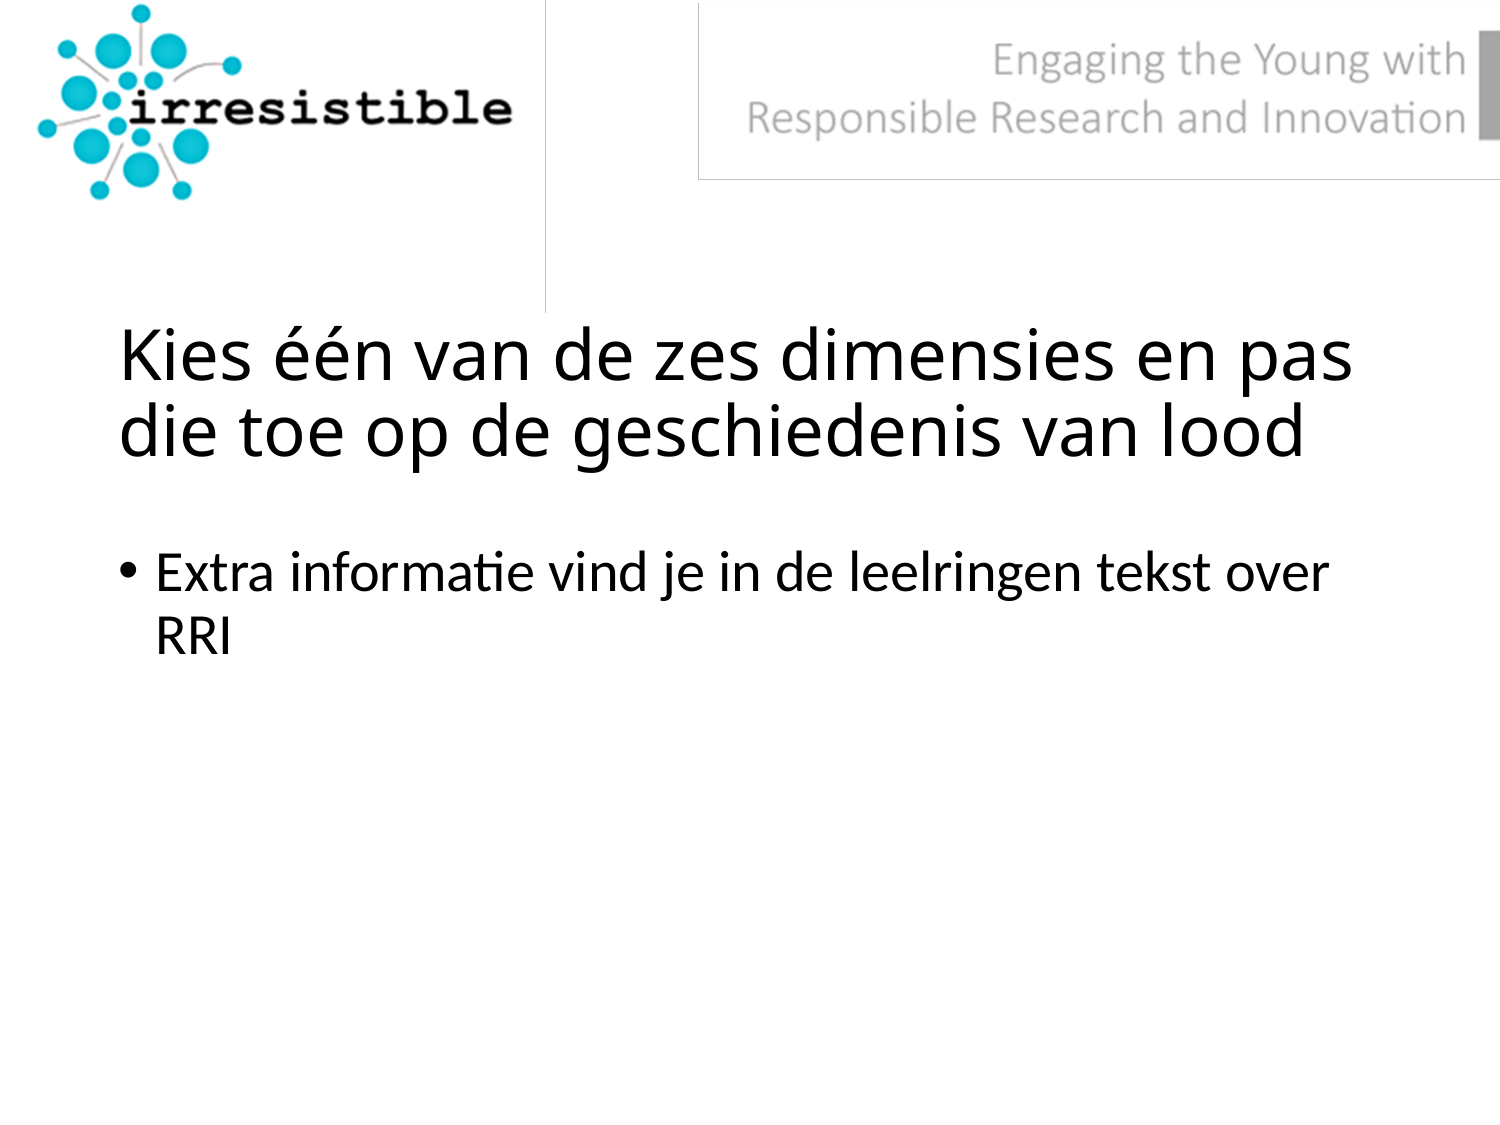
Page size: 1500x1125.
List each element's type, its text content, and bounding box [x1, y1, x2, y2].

picture [32, 0, 1500, 313]
list Extra informatie vind je in de leelringen tekst over RRI [103, 533, 1397, 1014]
title Kies één van de zes dimensies en pas die toe op de geschiedenis van lood [103, 286, 1397, 505]
